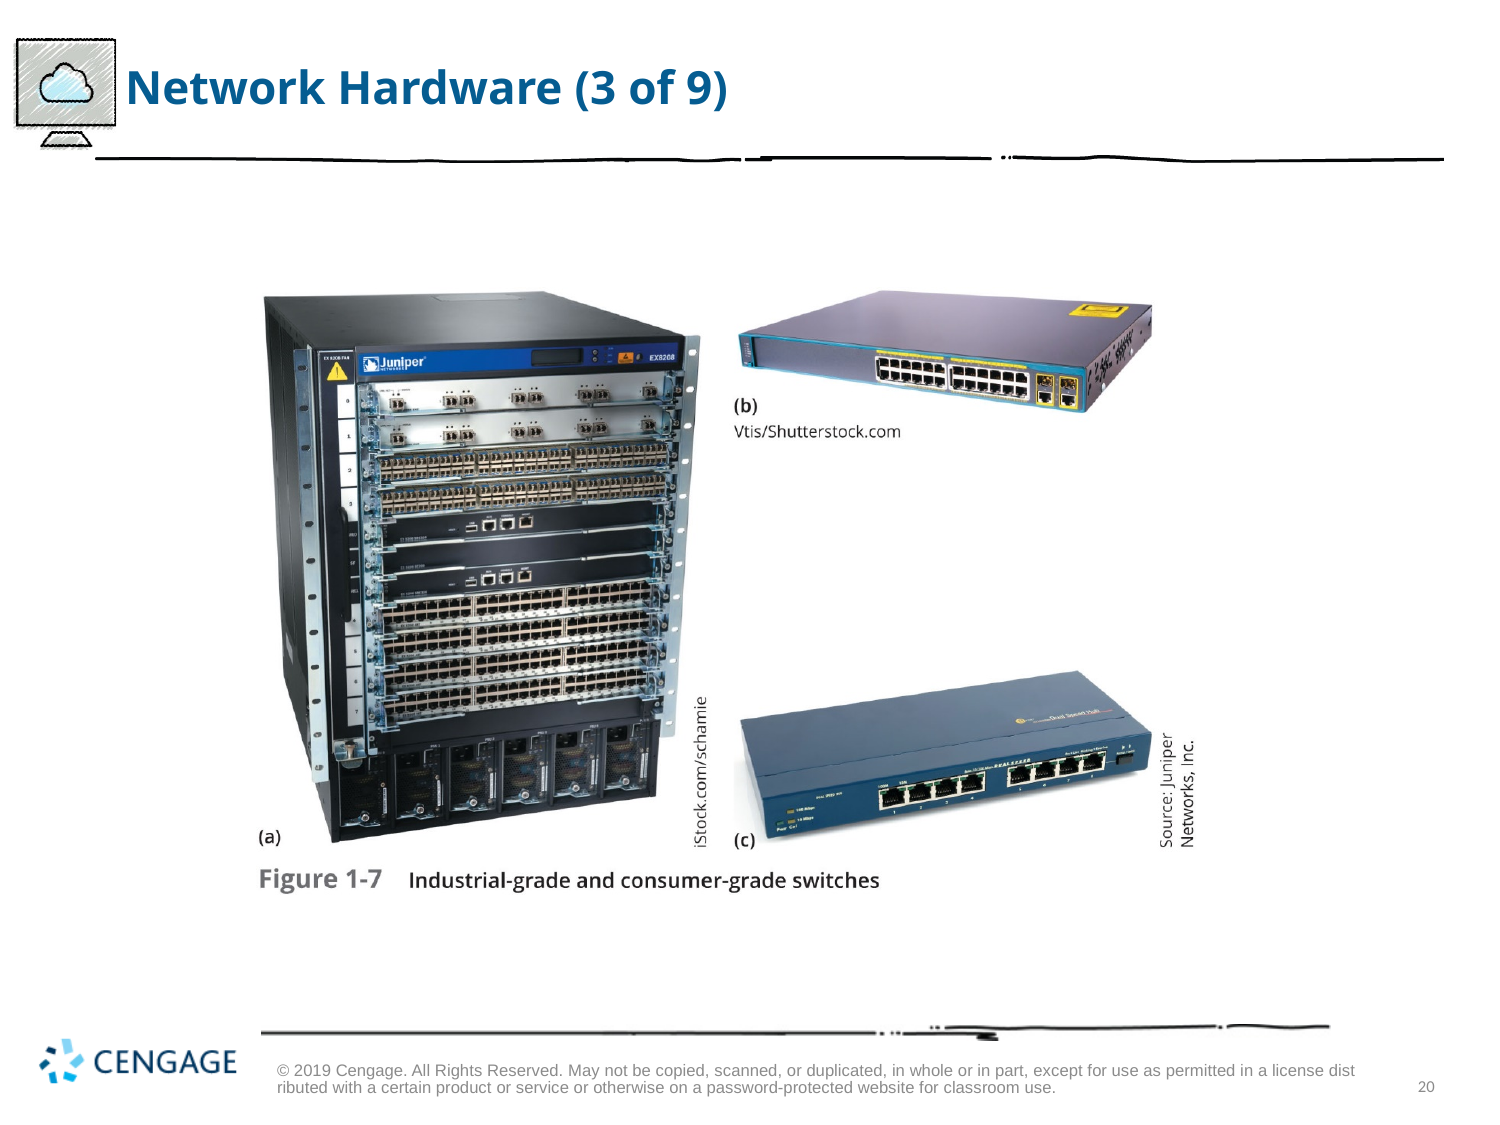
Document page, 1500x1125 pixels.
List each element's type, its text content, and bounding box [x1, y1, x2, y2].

picture [261, 1024, 1331, 1041]
picture [255, 287, 1198, 896]
title Network Hardware (3 of 9) [125, 66, 1442, 116]
picture [19, 1025, 249, 1096]
footer © 2019 Cengage. All Rights Reserved. May not be copied, scanned, or duplicated, in whole or in part, except for use as permitted in a license distributed with a certain product or service or otherwise on a password-protected website for classroom use. [262, 1050, 1375, 1091]
picture [95, 155, 1444, 163]
picture [13, 36, 117, 151]
